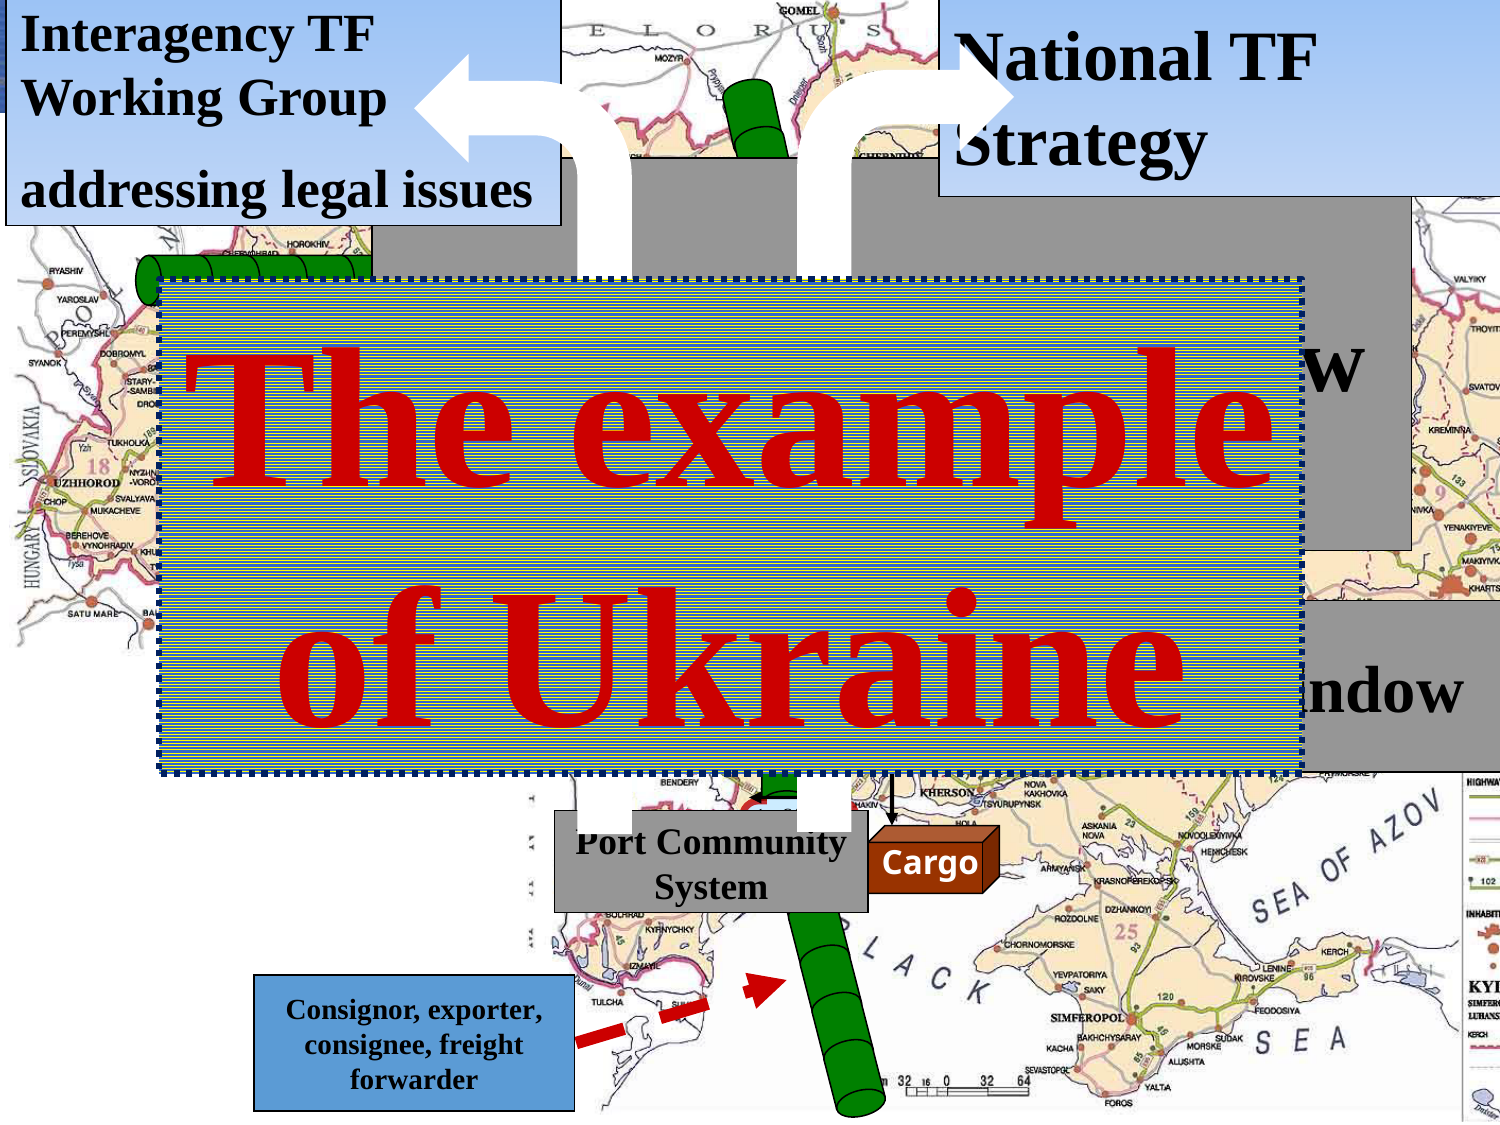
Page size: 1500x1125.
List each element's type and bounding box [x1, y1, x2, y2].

text_box [728, 224, 843, 346]
picture [0, 0, 5, 113]
picture [9, 0, 1500, 1122]
text_box [742, 797, 857, 897]
